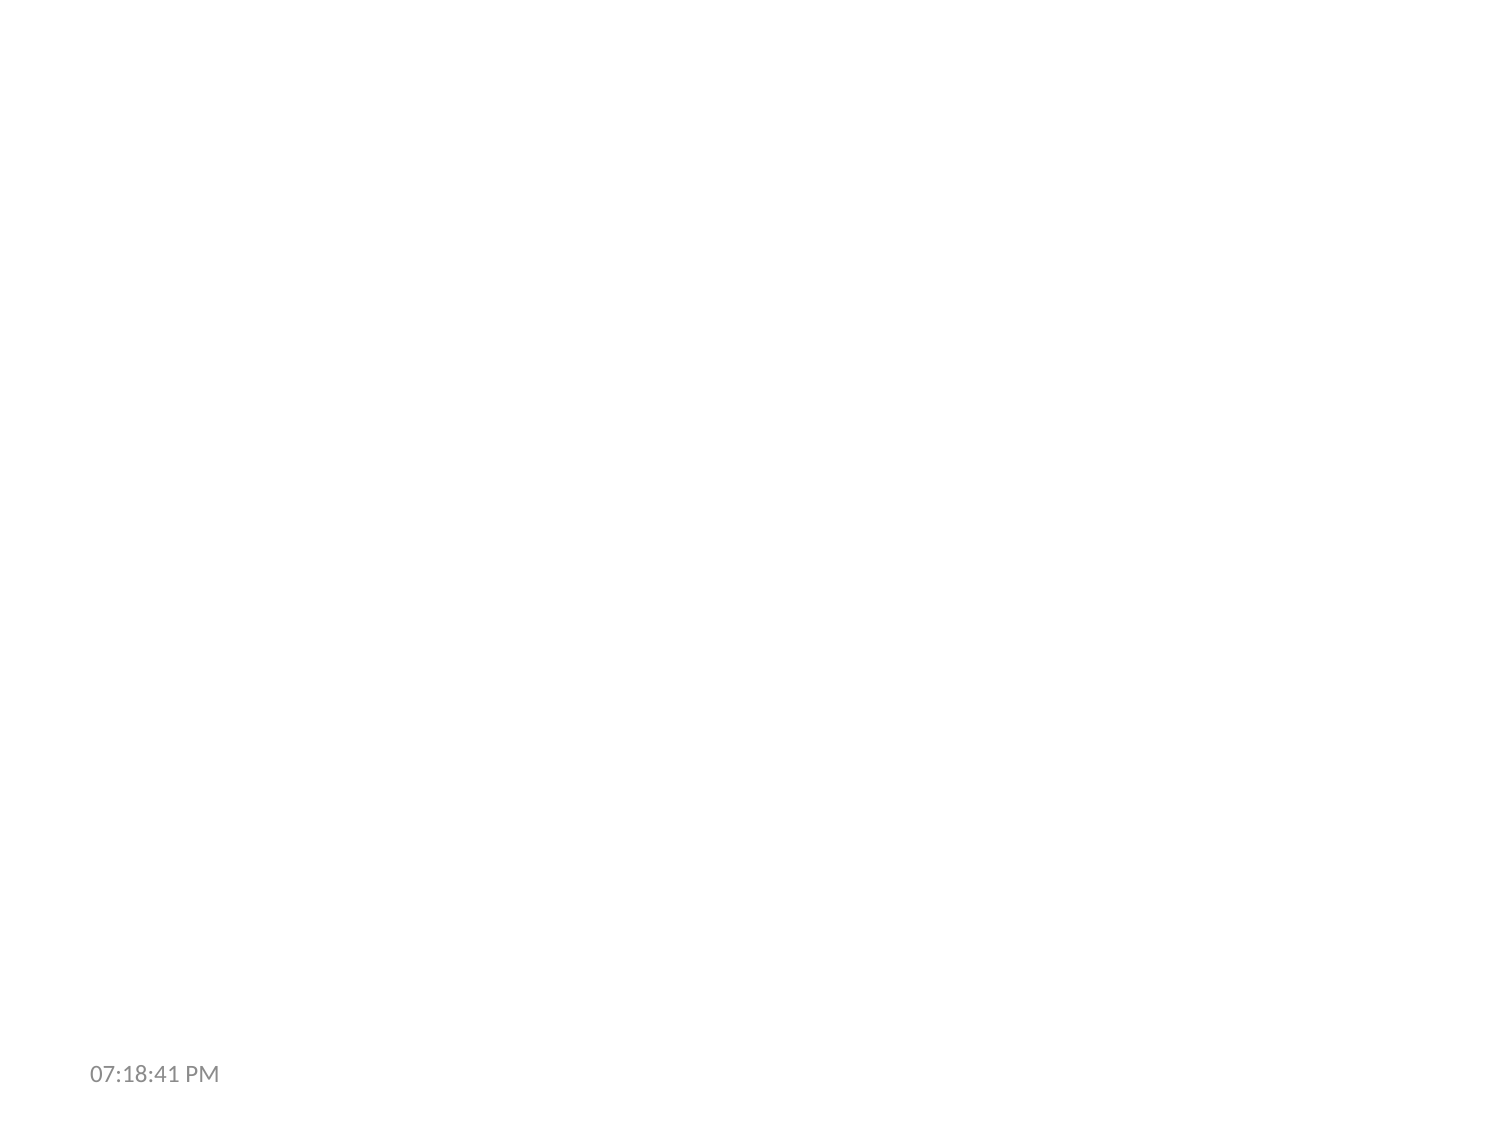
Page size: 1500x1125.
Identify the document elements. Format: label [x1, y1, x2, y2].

slide_number [75, 1042, 425, 1103]
